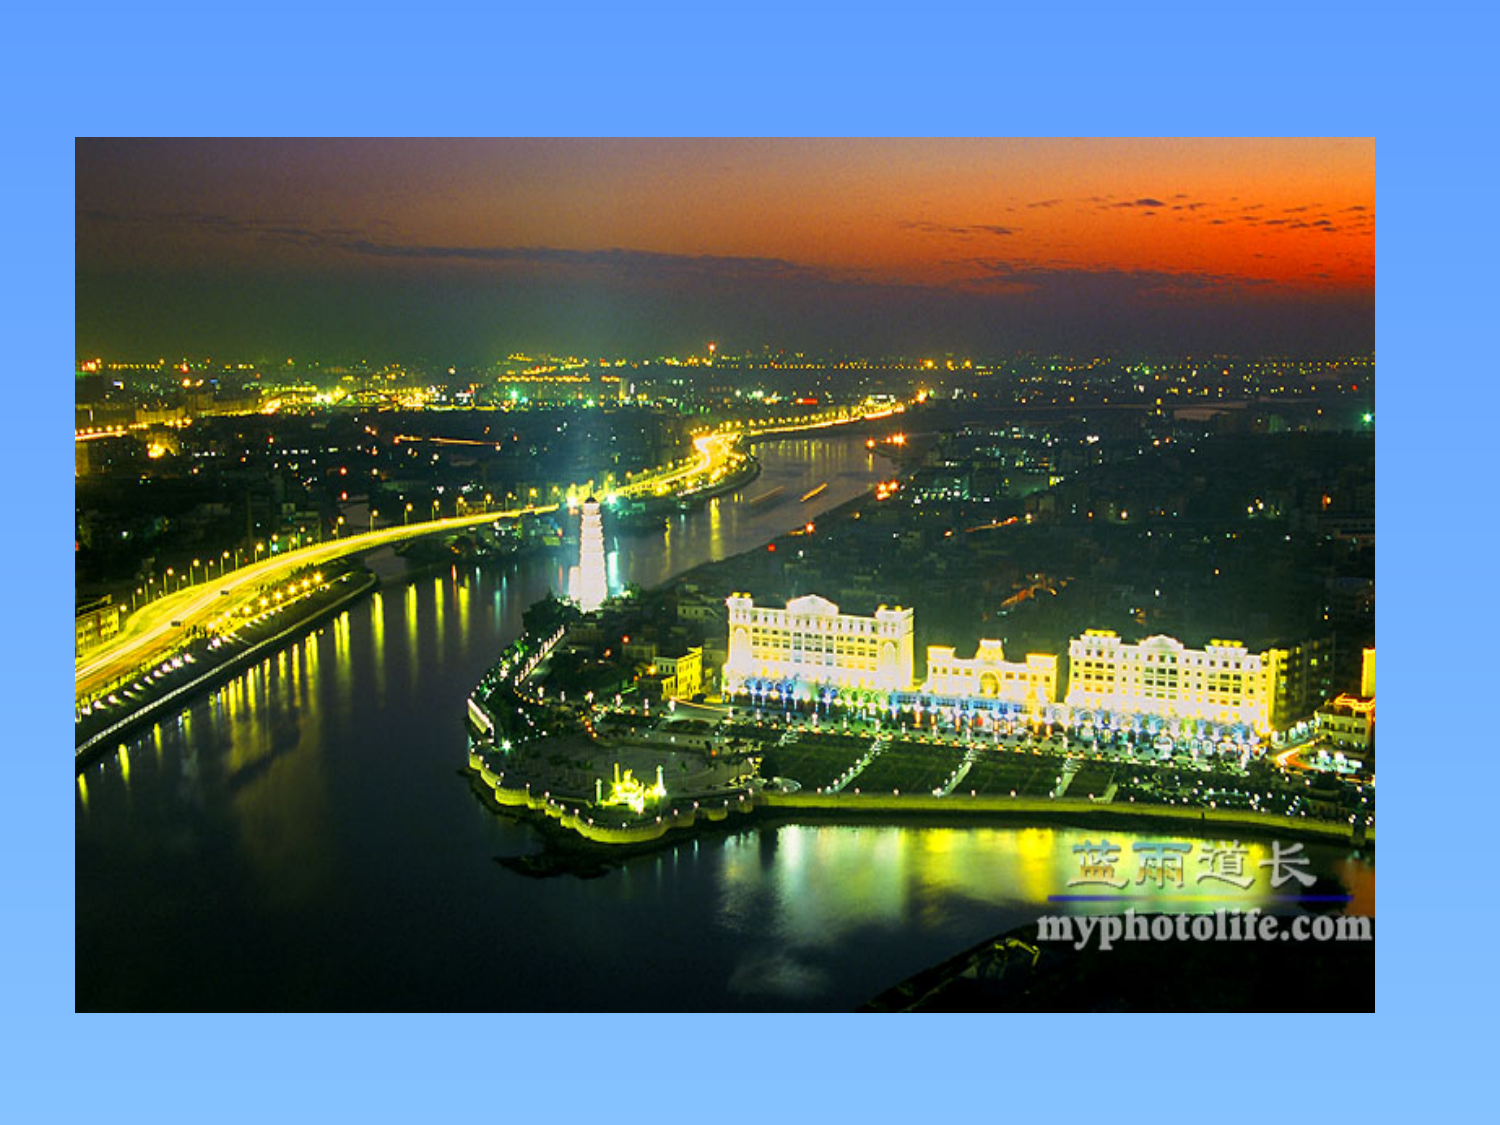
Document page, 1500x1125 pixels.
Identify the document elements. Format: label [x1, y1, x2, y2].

picture [74, 137, 1376, 1013]
